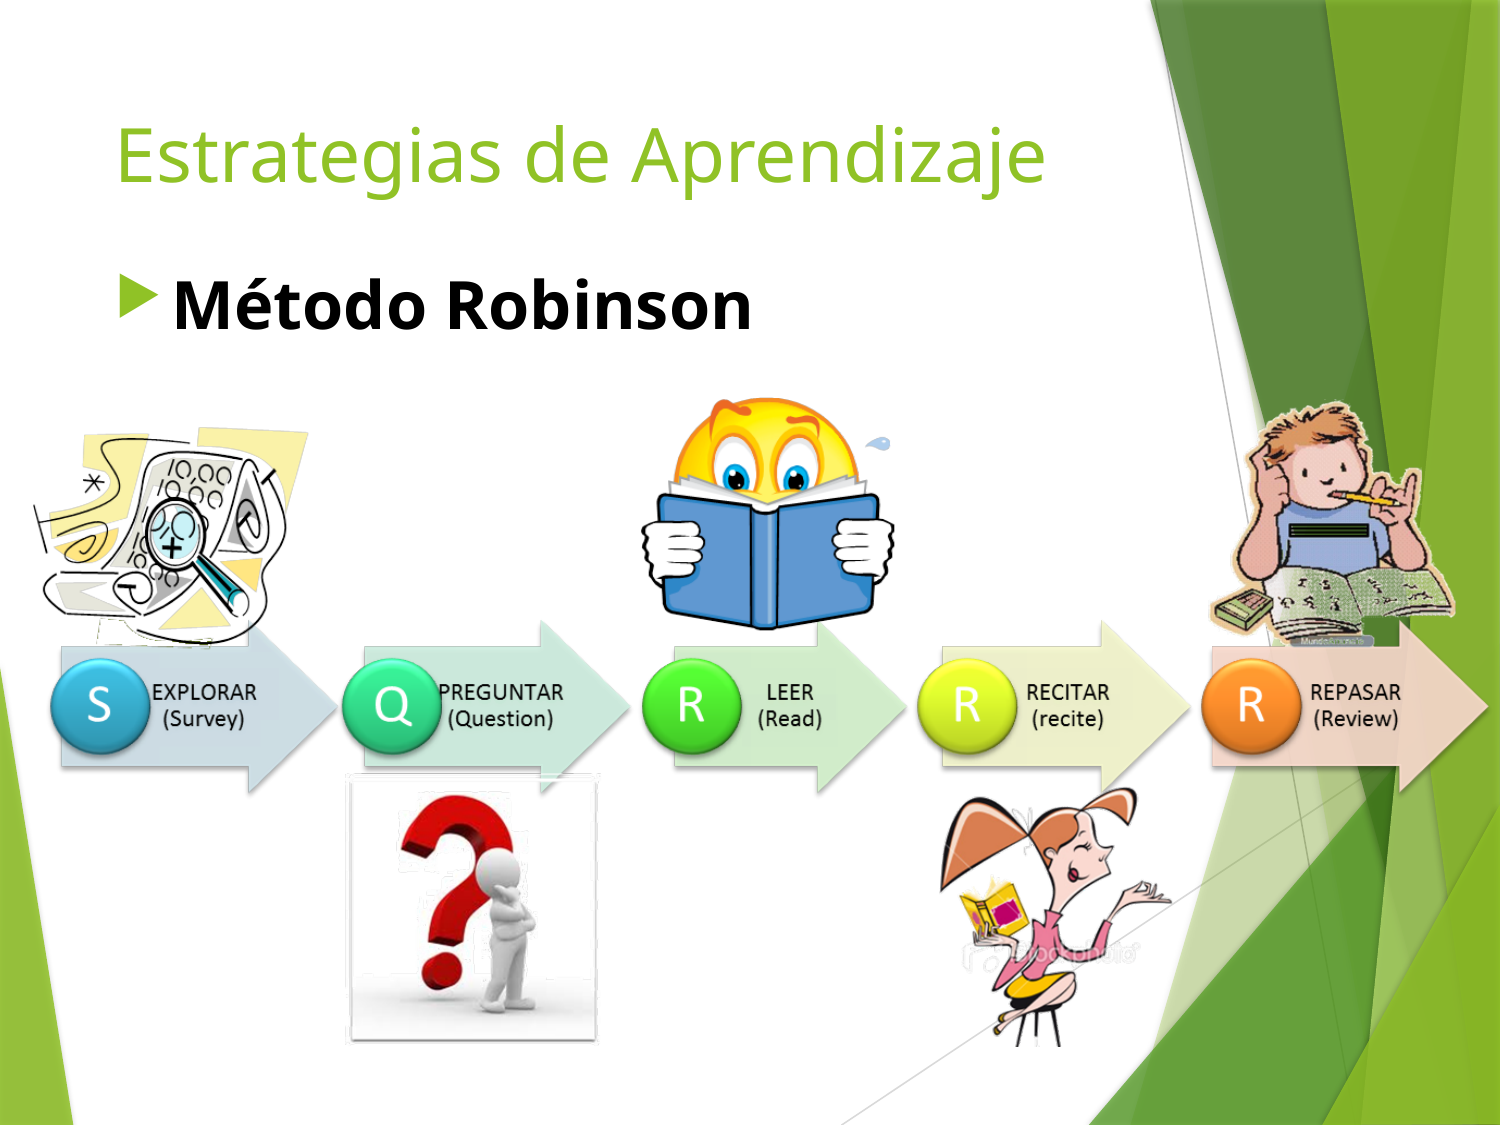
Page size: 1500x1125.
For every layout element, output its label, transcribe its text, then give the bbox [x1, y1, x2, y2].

picture [33, 396, 1497, 1048]
title Estrategias de Aprendizaje [99, 99, 1142, 220]
list Método Robinson [99, 255, 1142, 395]
